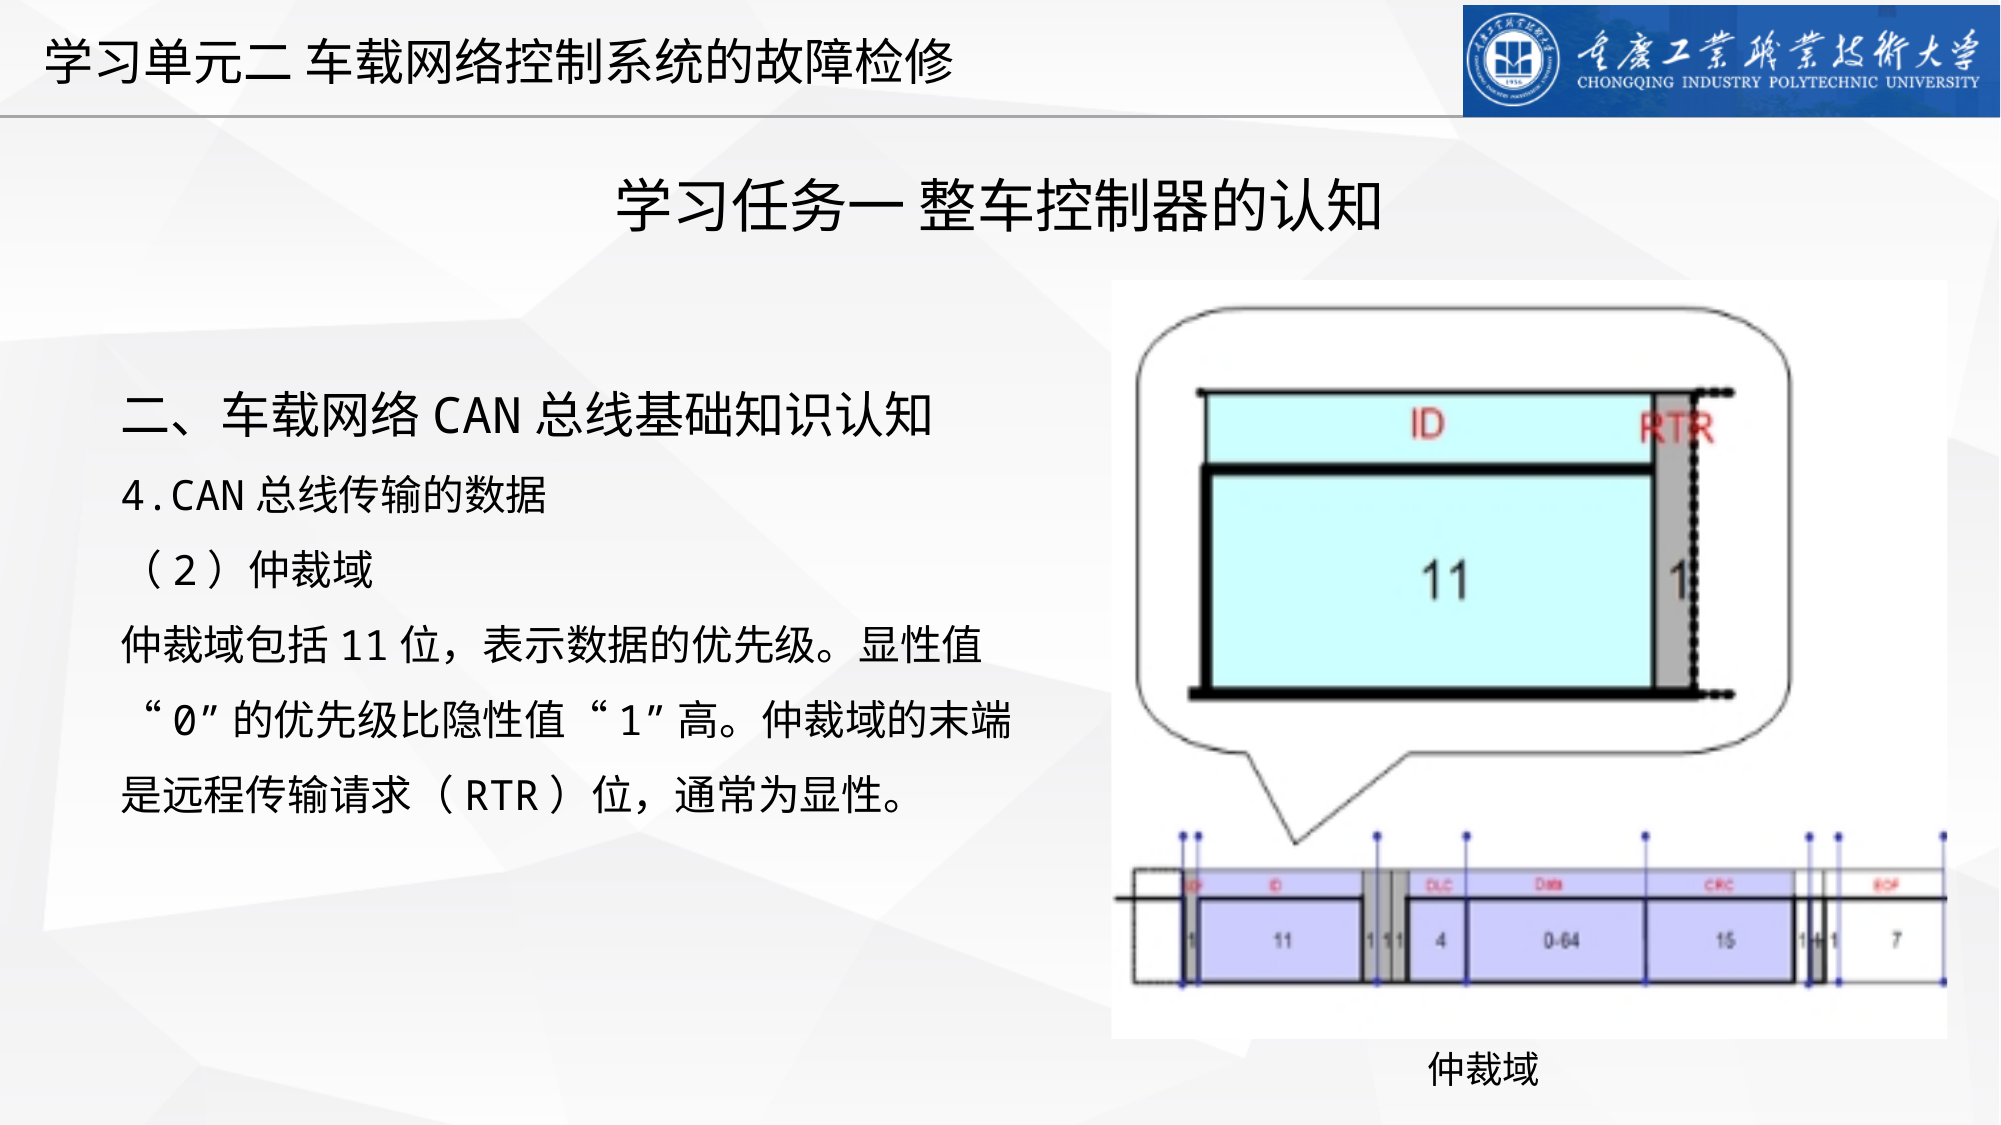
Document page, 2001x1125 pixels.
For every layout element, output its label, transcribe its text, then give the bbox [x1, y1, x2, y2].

picture [0, 0, 2001, 117]
text_box 学习任务一 整车控制器的认知 [433, 161, 1567, 247]
picture [0, 118, 1999, 1125]
text_box 二、车载网络CAN总线基础知识认知 4.CAN总线传输的数据 （2）仲裁域 仲裁域包括11位，表示数据的优先级。显性值“0”的优先级比隐性值“1”高。仲裁域的末端是远程传输请求（RTR）位，通常为显性。 [105, 346, 1068, 977]
text_box 仲裁域 [1412, 1039, 1587, 1098]
